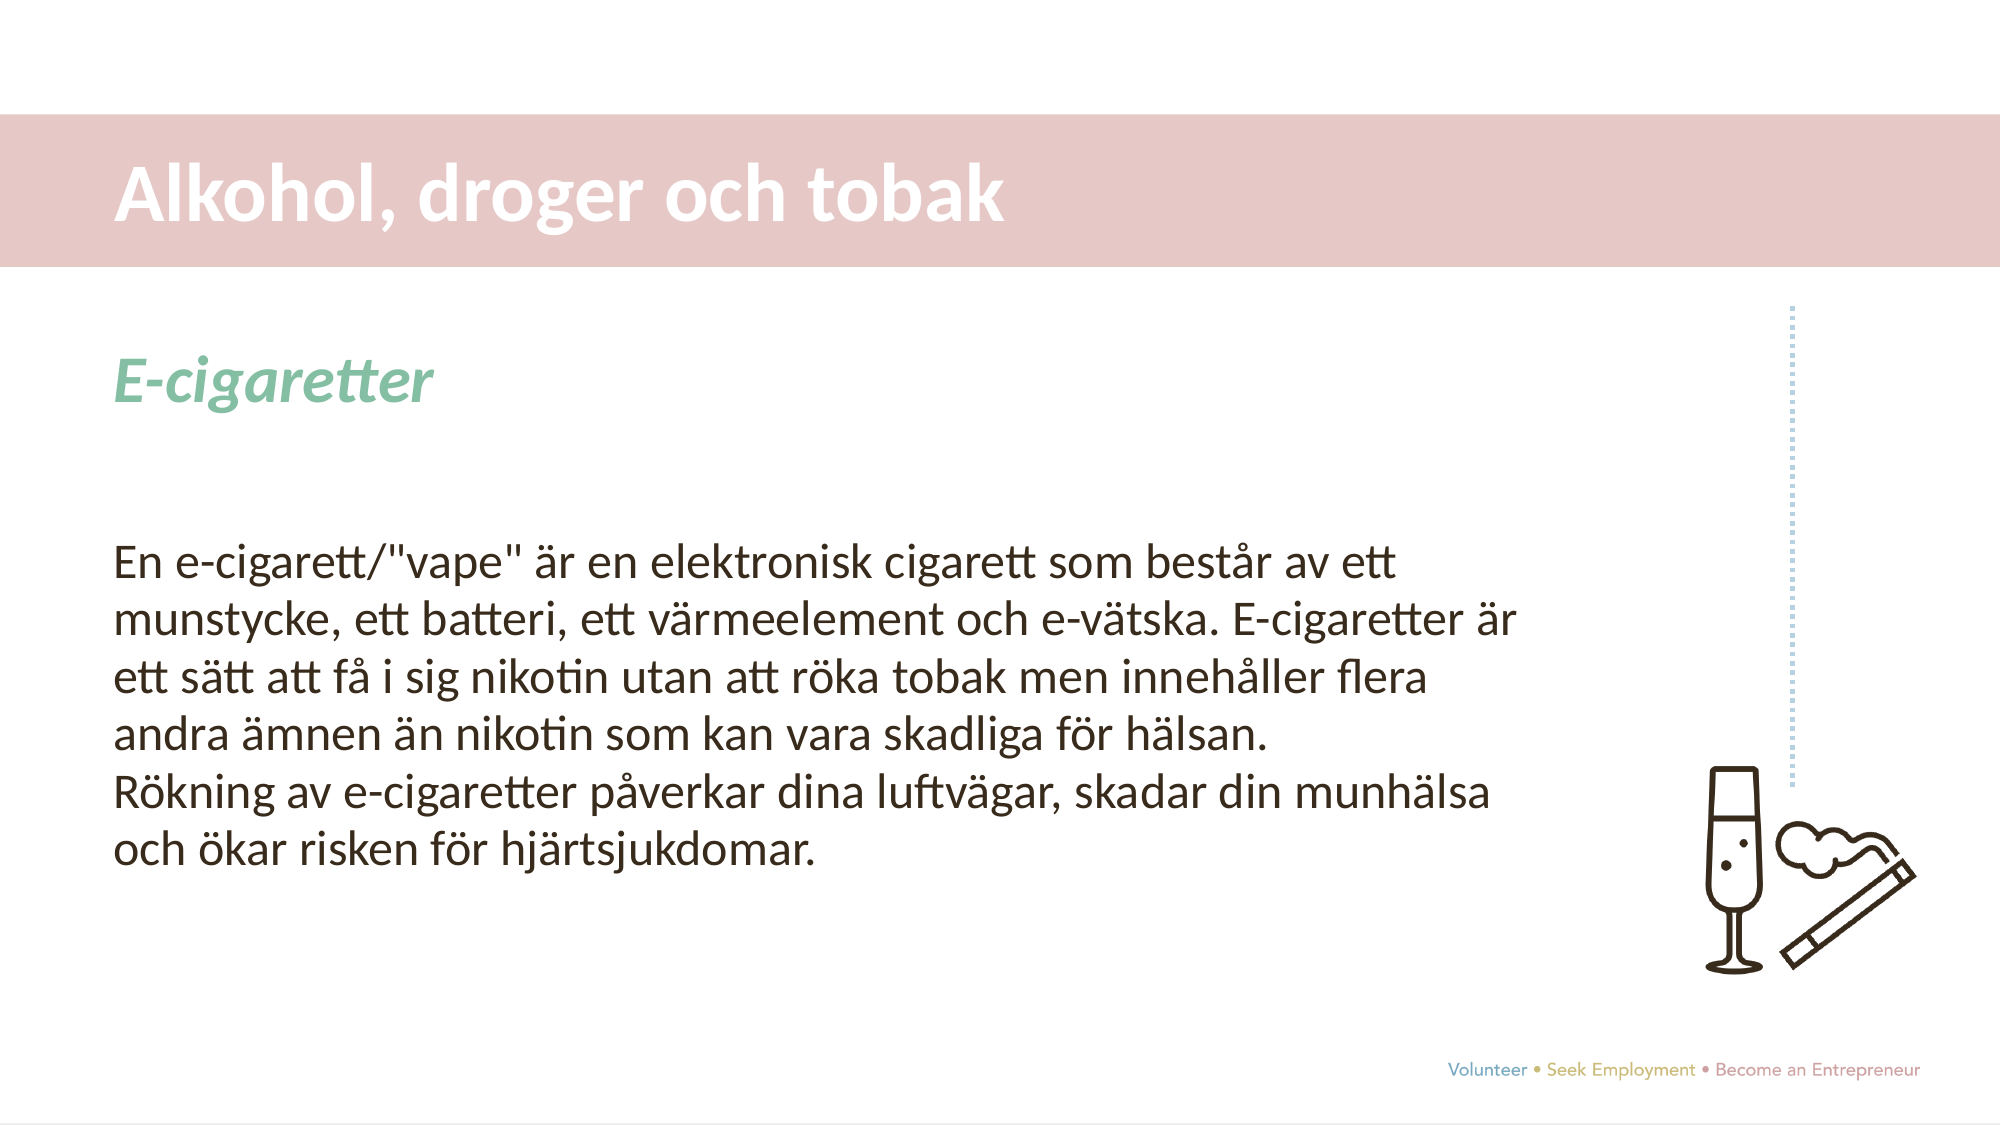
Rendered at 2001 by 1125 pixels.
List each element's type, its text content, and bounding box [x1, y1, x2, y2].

picture [1418, 1046, 1971, 1103]
text_box Alkohol, droger och tobak [99, 147, 1312, 290]
text_box [0, 113, 2000, 268]
picture [1621, 757, 1938, 995]
text_box E-cigaretter En e-cigarett/"vape" är en elektronisk cigarett som består av ett munstycke, ett batteri, ett värmeelement och e-vätska. E-cigaretter är ett sätt att få i sig nikotin utan att röka tobak men innehåller flera andra ämnen än nikotin som kan vara skadliga för hälsan. Rökning av e-cigaretter påverkar dina luftvägar, skadar din munhälsa och ökar risken för hjärtsjukdomar. [98, 350, 1539, 975]
